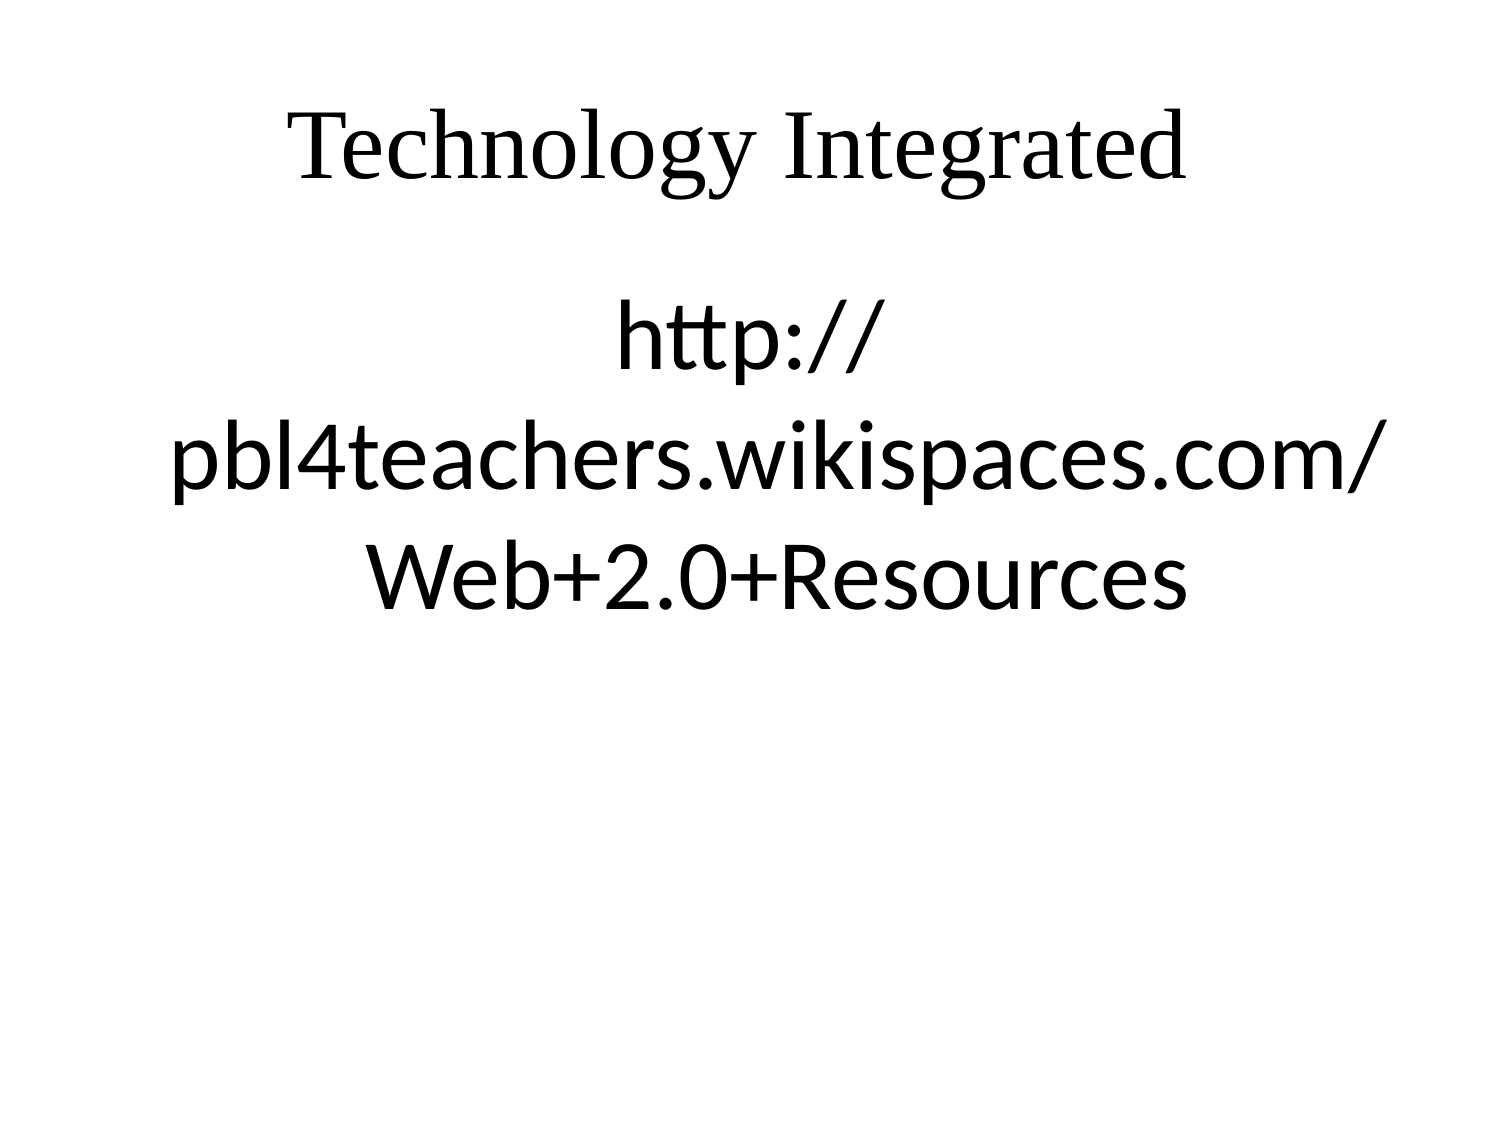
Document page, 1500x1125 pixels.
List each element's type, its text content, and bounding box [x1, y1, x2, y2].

list http://pbl4teachers.wikispaces.com/Web+2.0+Resources [75, 262, 1425, 1005]
title Technology Integrated [75, 45, 1425, 233]
